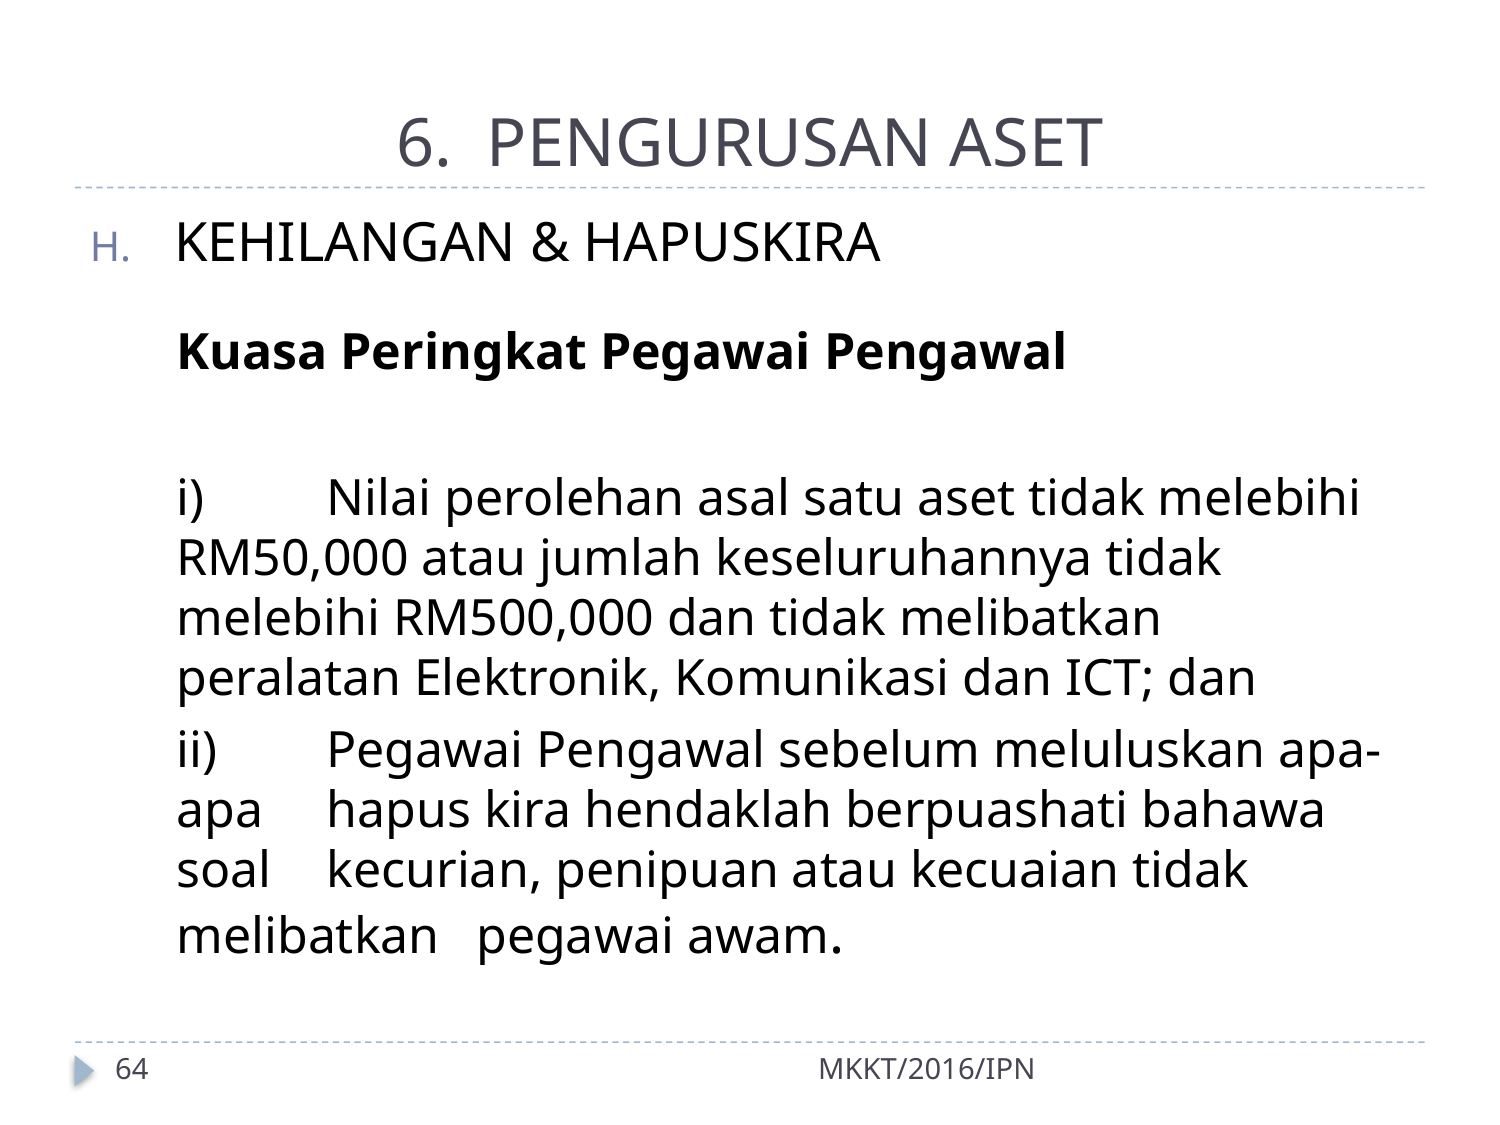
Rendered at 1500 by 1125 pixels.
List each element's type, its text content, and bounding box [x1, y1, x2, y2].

title 6. PENGURUSAN ASET [75, 24, 1425, 188]
footer MKKT/2016/IPN [475, 1047, 1051, 1103]
text_box Kuasa Peringkat Pegawai Pengawal i) Nilai perolehan asal satu aset tidak melebihi RM50,000 atau jumlah keseluruhannya tidak melebihi RM500,000 dan tidak melibatkan peralatan Elektronik, Komunikasi dan ICT; dan ii) Pegawai Pengawal sebelum meluluskan apa-apa hapus kira hendaklah berpuashati bahawa soal kecurian, penipuan atau kecuaian tidak melibatkan pegawai awam. [142, 312, 1413, 1047]
slide_number 64 [100, 1042, 426, 1103]
list KEHILANGAN & HAPUSKIRA [75, 200, 1425, 325]
